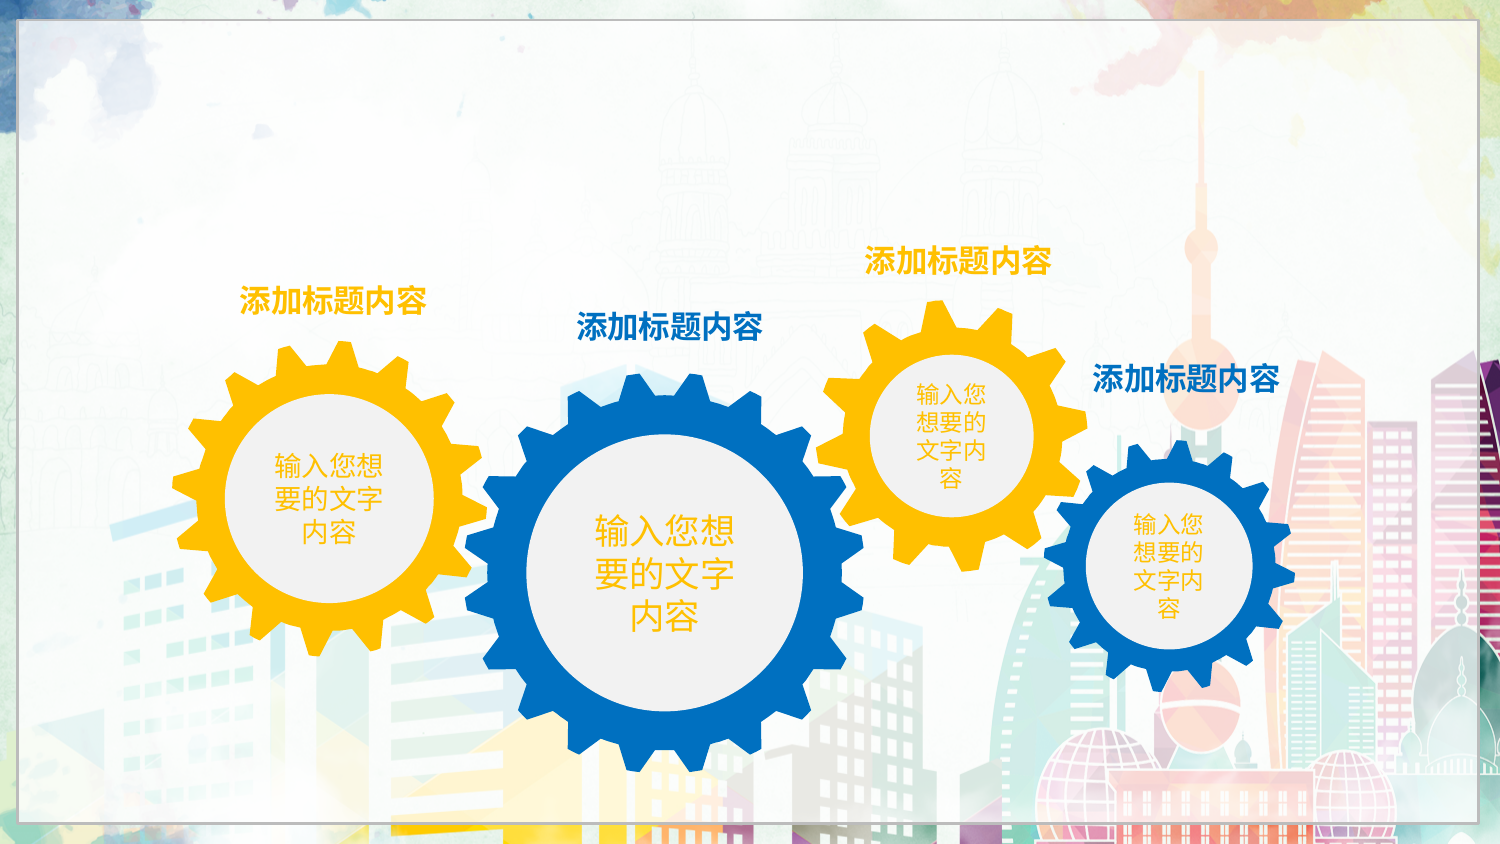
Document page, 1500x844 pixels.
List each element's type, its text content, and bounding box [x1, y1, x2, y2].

text_box 添加标题内容 [538, 299, 802, 371]
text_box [171, 340, 488, 657]
text_box 添加标题内容 [1091, 351, 1302, 405]
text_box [815, 300, 1088, 572]
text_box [464, 373, 864, 773]
picture [0, 0, 1500, 844]
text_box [1043, 439, 1296, 693]
text_box 添加标题内容 [202, 273, 465, 327]
text_box 添加标题内容 [827, 233, 1090, 287]
